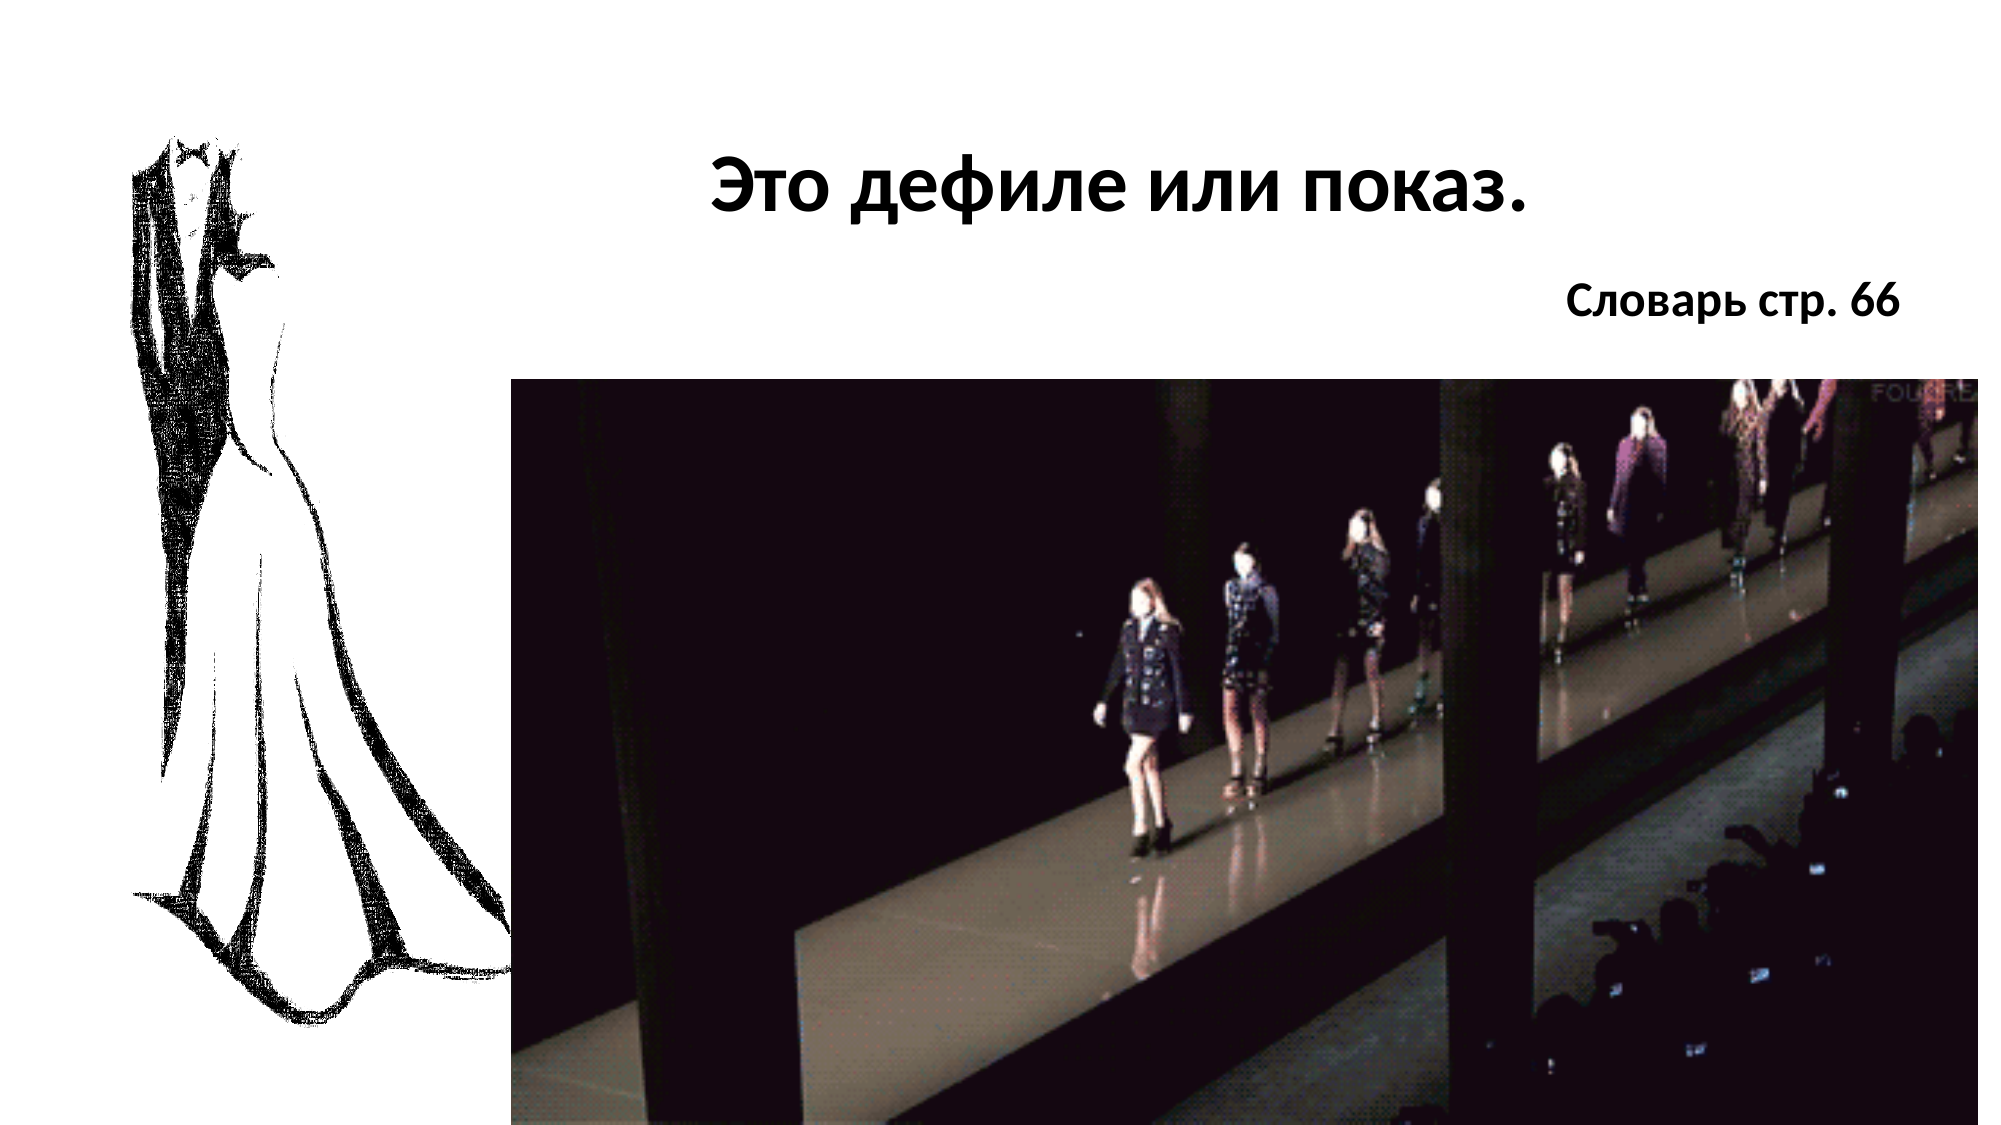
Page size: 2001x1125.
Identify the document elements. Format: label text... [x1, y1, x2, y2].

text_box Это дефиле или показ. [695, 120, 1545, 236]
text_box Словарь стр. 66 [1551, 259, 1916, 335]
picture [0, 0, 1978, 1125]
